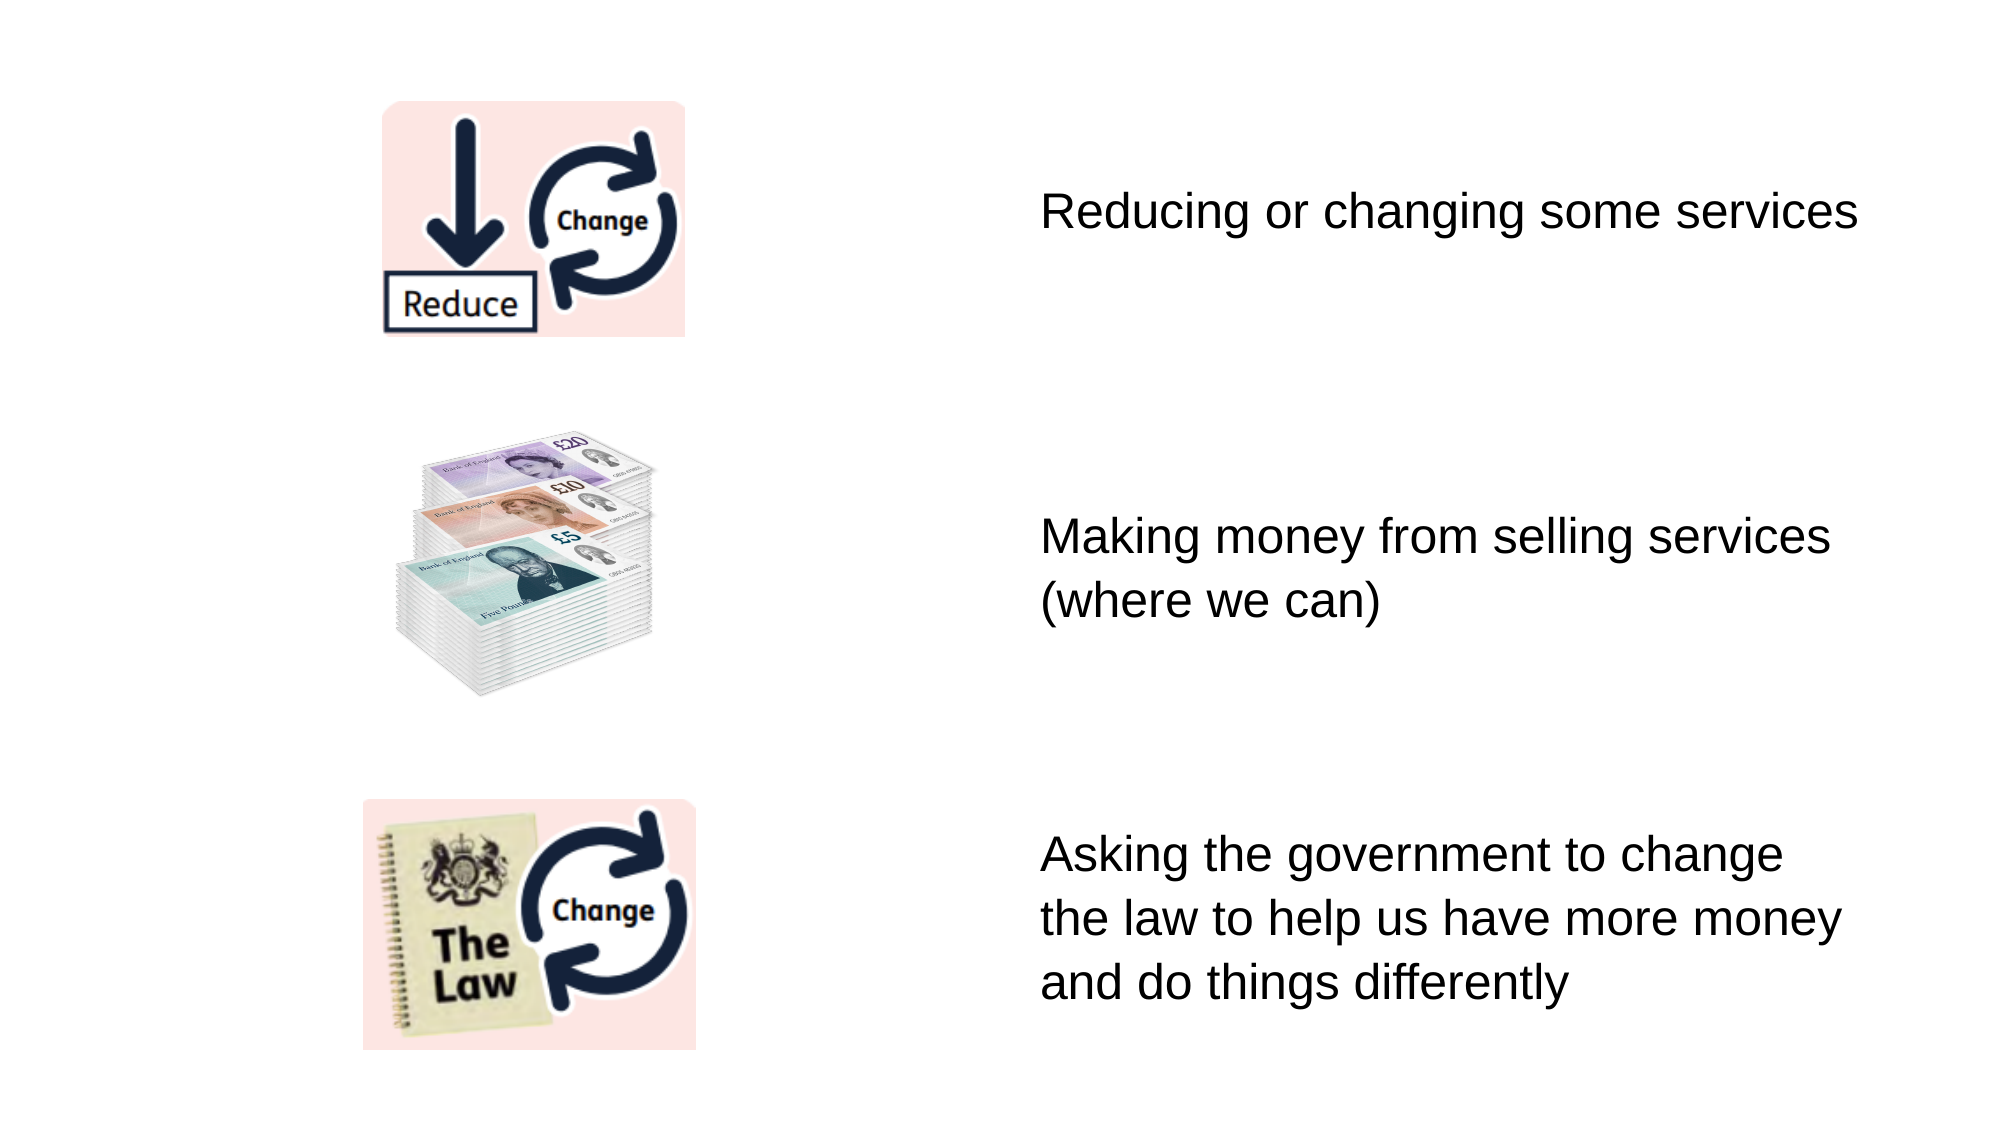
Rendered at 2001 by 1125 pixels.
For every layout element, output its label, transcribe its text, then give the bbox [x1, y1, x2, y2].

text_box Making money from selling services (where we can) [1025, 491, 1876, 635]
text_box Asking the government to change the law to help us have more money and do things differently [1025, 809, 1876, 1018]
picture [382, 420, 667, 705]
picture [363, 799, 696, 1050]
picture [382, 101, 685, 337]
text_box Reducing or changing some services [1025, 167, 1963, 247]
